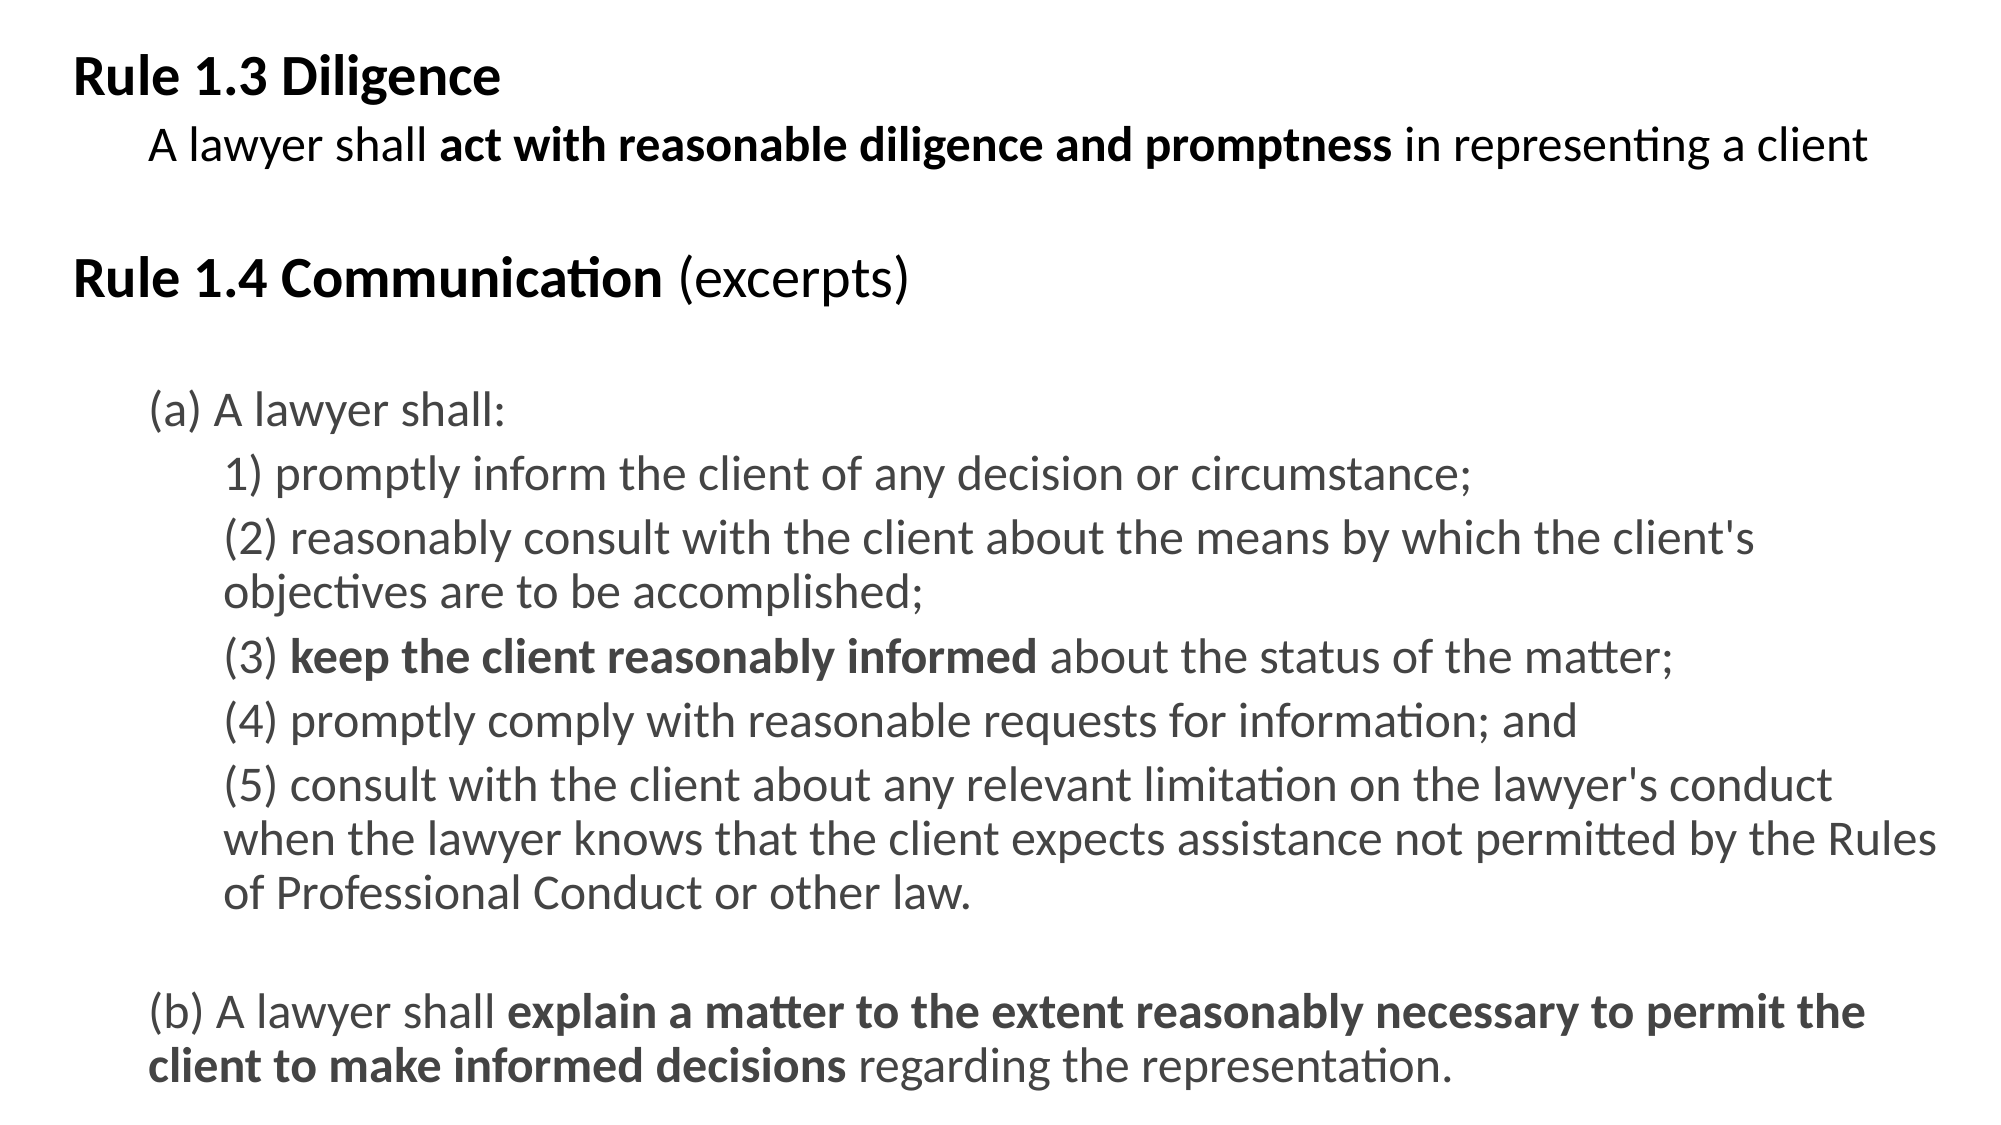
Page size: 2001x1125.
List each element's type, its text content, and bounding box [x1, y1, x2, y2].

list Rule 1.3 Diligence A lawyer shall act with reasonable diligence and promptness in representing a client Rule 1.4 Communication (excerpts) (a) A lawyer shall: 1) promptly inform the client of any decision or circumstance; (2) reasonably consult with the client about the means by which the client's objectives are to be accomplished; (3) keep the client reasonably informed about the status of the matter; (4) promptly comply with reasonable requests for information; and (5) consult with the client about any relevant limitation on the lawyer's conduct when the lawyer knows that the client expects assistance not permitted by the Rules of Professional Conduct or other law. (b) A lawyer shall explain a matter to the extent reasonably necessary to permit the client to make informed decisions regarding the representation. [58, 37, 1954, 1125]
